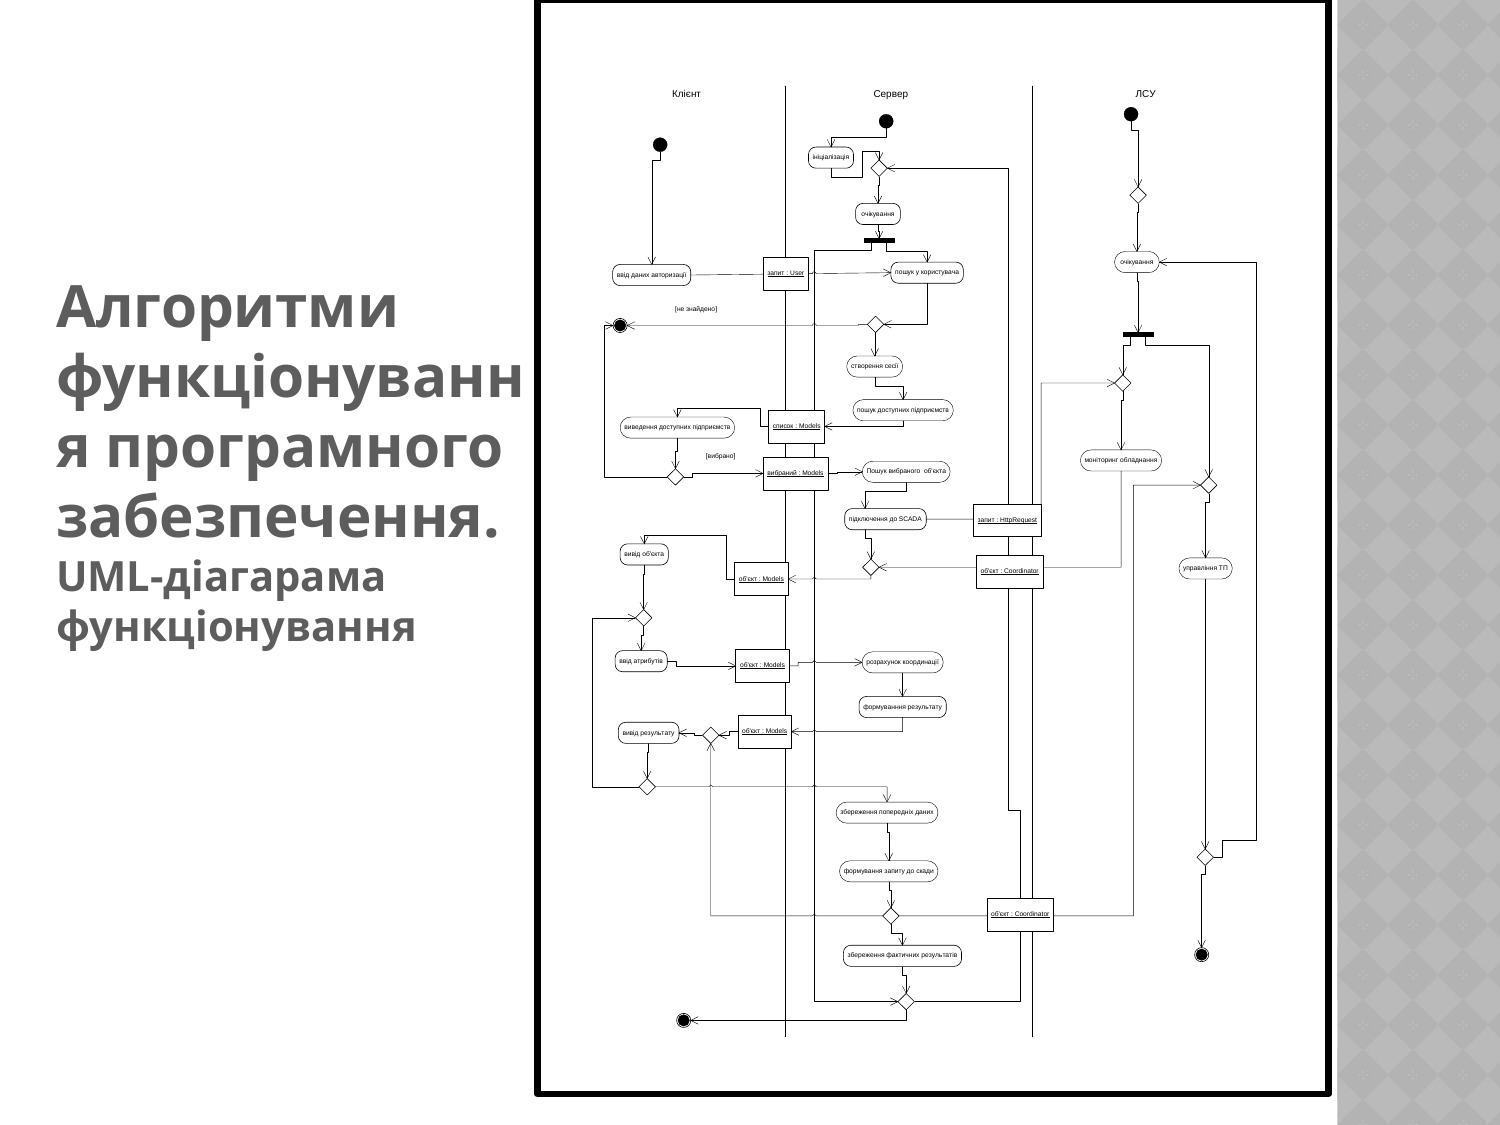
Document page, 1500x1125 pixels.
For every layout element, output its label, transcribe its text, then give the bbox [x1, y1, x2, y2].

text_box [572, 30, 1273, 1039]
text_box [534, 1, 1332, 1097]
list Алгоритми функціонування програмного забезпечення. UML-діагарама функціонування [41, 1, 561, 657]
